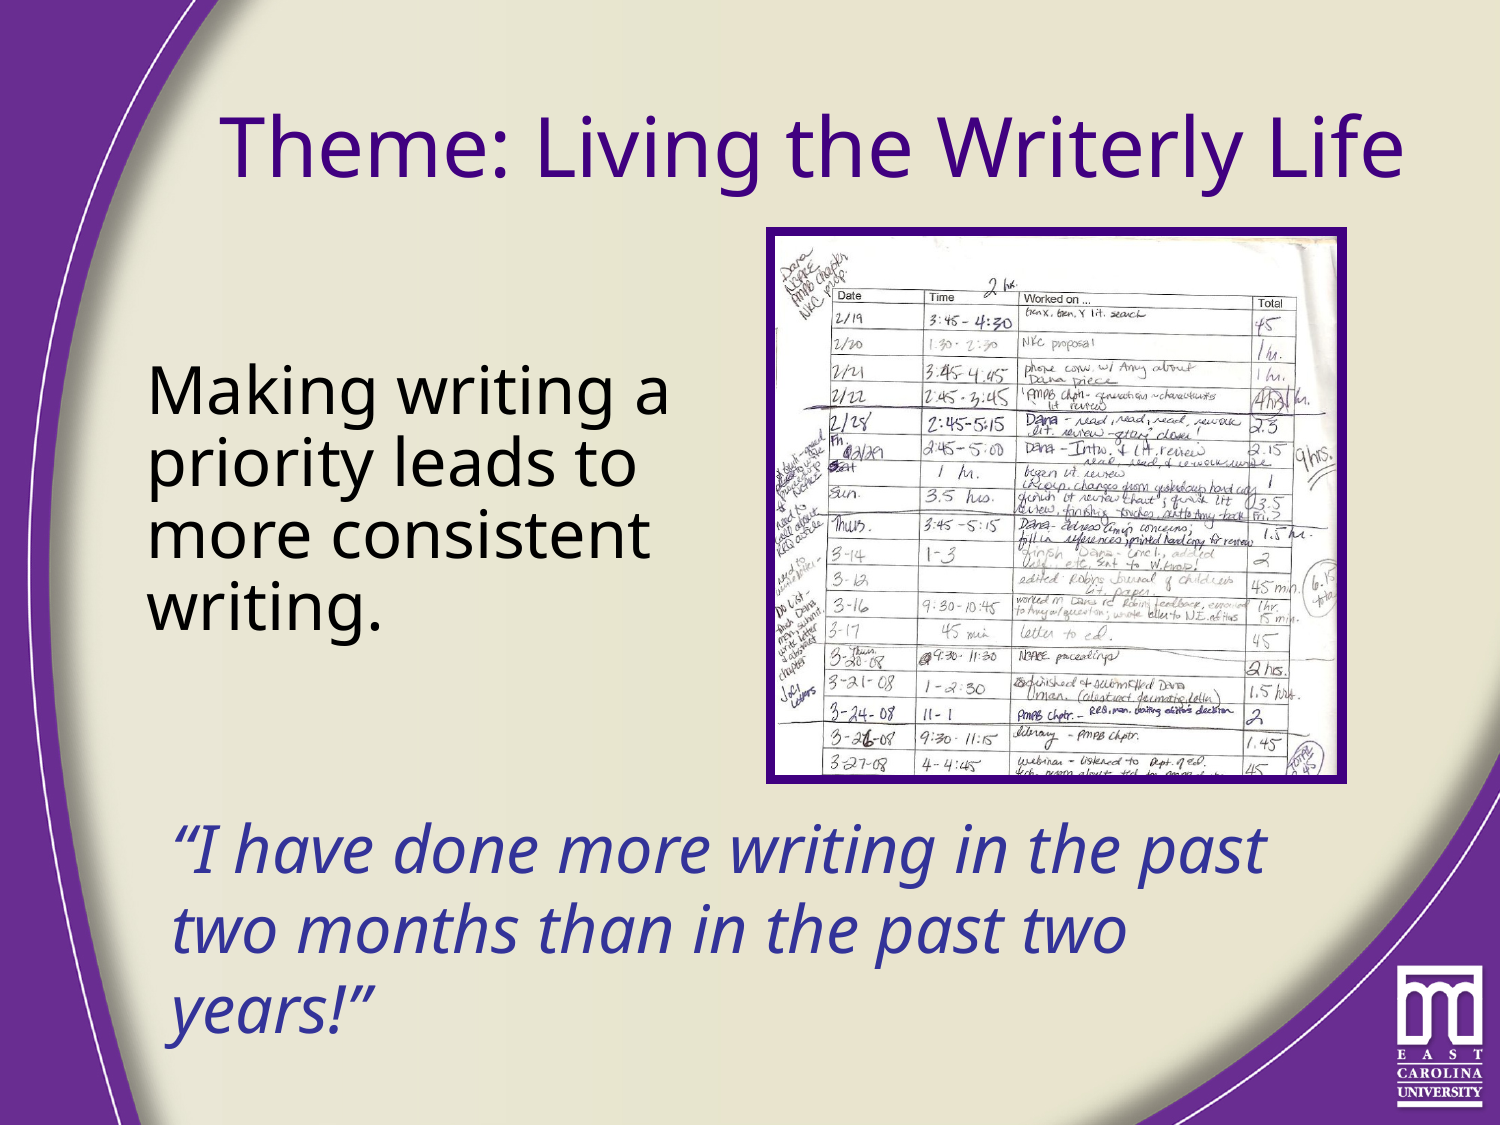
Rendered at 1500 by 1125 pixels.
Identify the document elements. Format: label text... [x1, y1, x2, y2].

list Making writing a priority leads to more consistent writing. [74, 349, 766, 613]
title Theme: Living the Writerly Life [138, 49, 1489, 238]
picture [0, 0, 1500, 1125]
text_box “I have done more writing in the past two months than in the past two years!” [156, 799, 1332, 1055]
